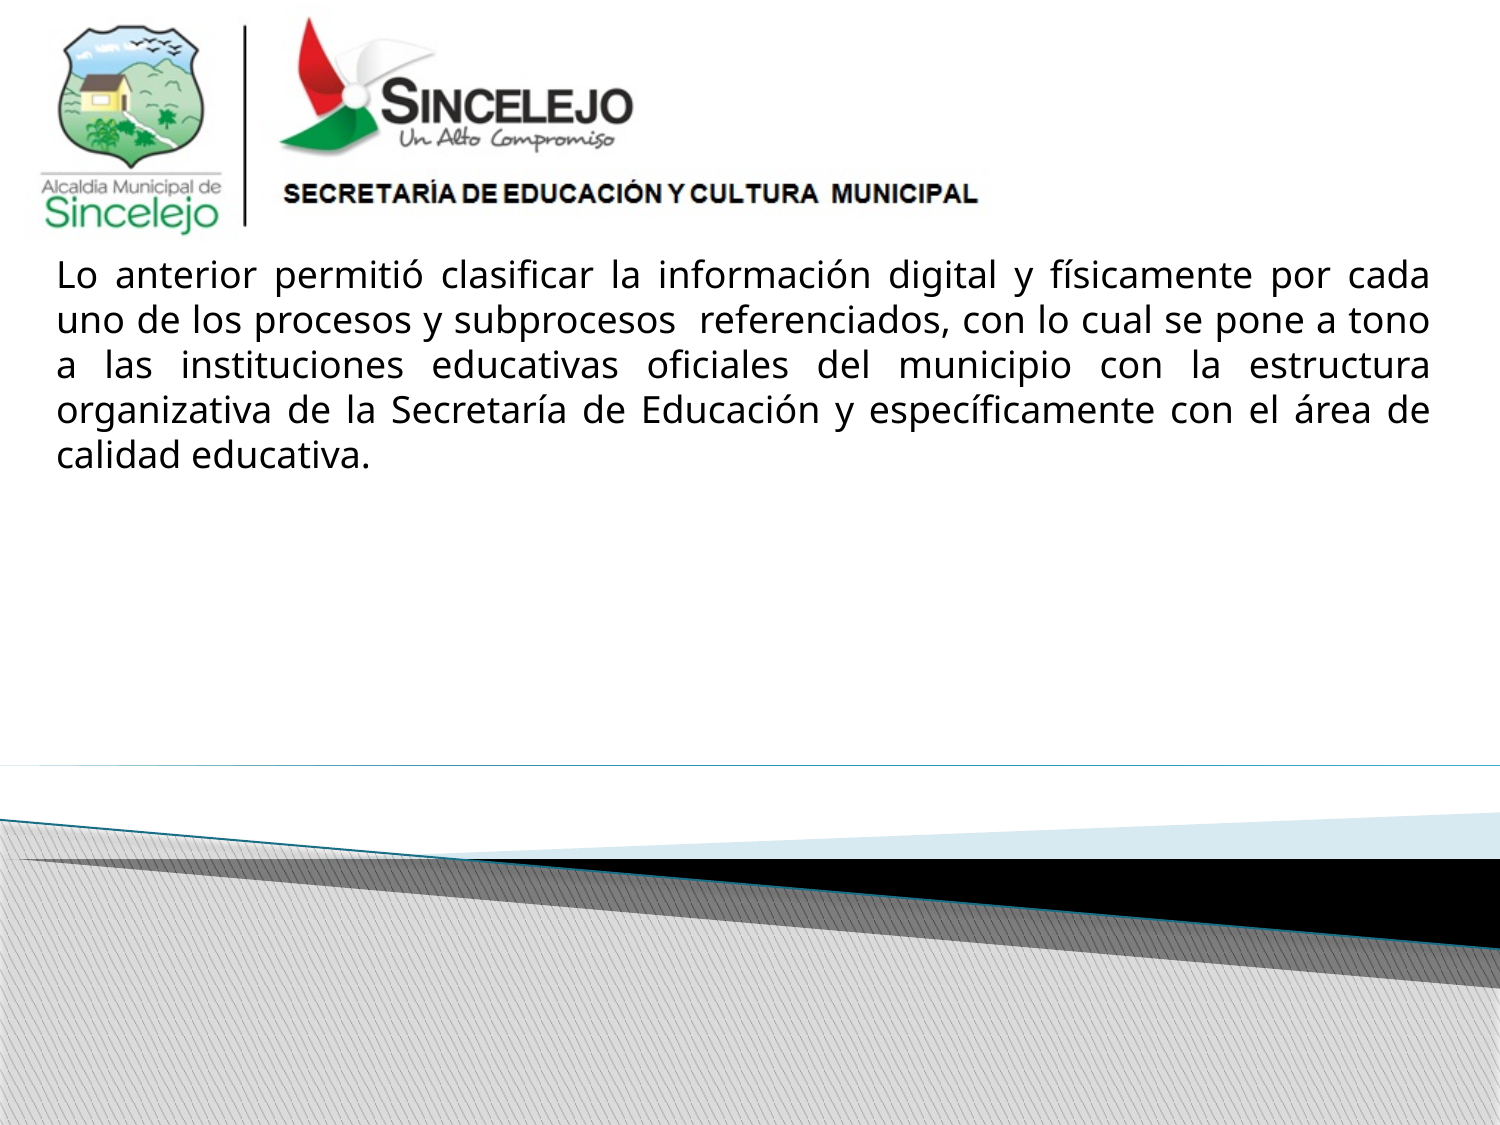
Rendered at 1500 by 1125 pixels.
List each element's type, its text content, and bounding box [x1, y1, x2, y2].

picture [5, 859, 1500, 989]
text_box Lo anterior permitió clasificar la información digital y físicamente por cada uno de los procesos y subprocesos referenciados, con lo cual se pone a tono a las instituciones educativas oficiales del municipio con la estructura organizativa de la Secretaría de Educación y específicamente con el área de calidad educativa. [41, 243, 1447, 484]
picture [1, 4, 1031, 253]
